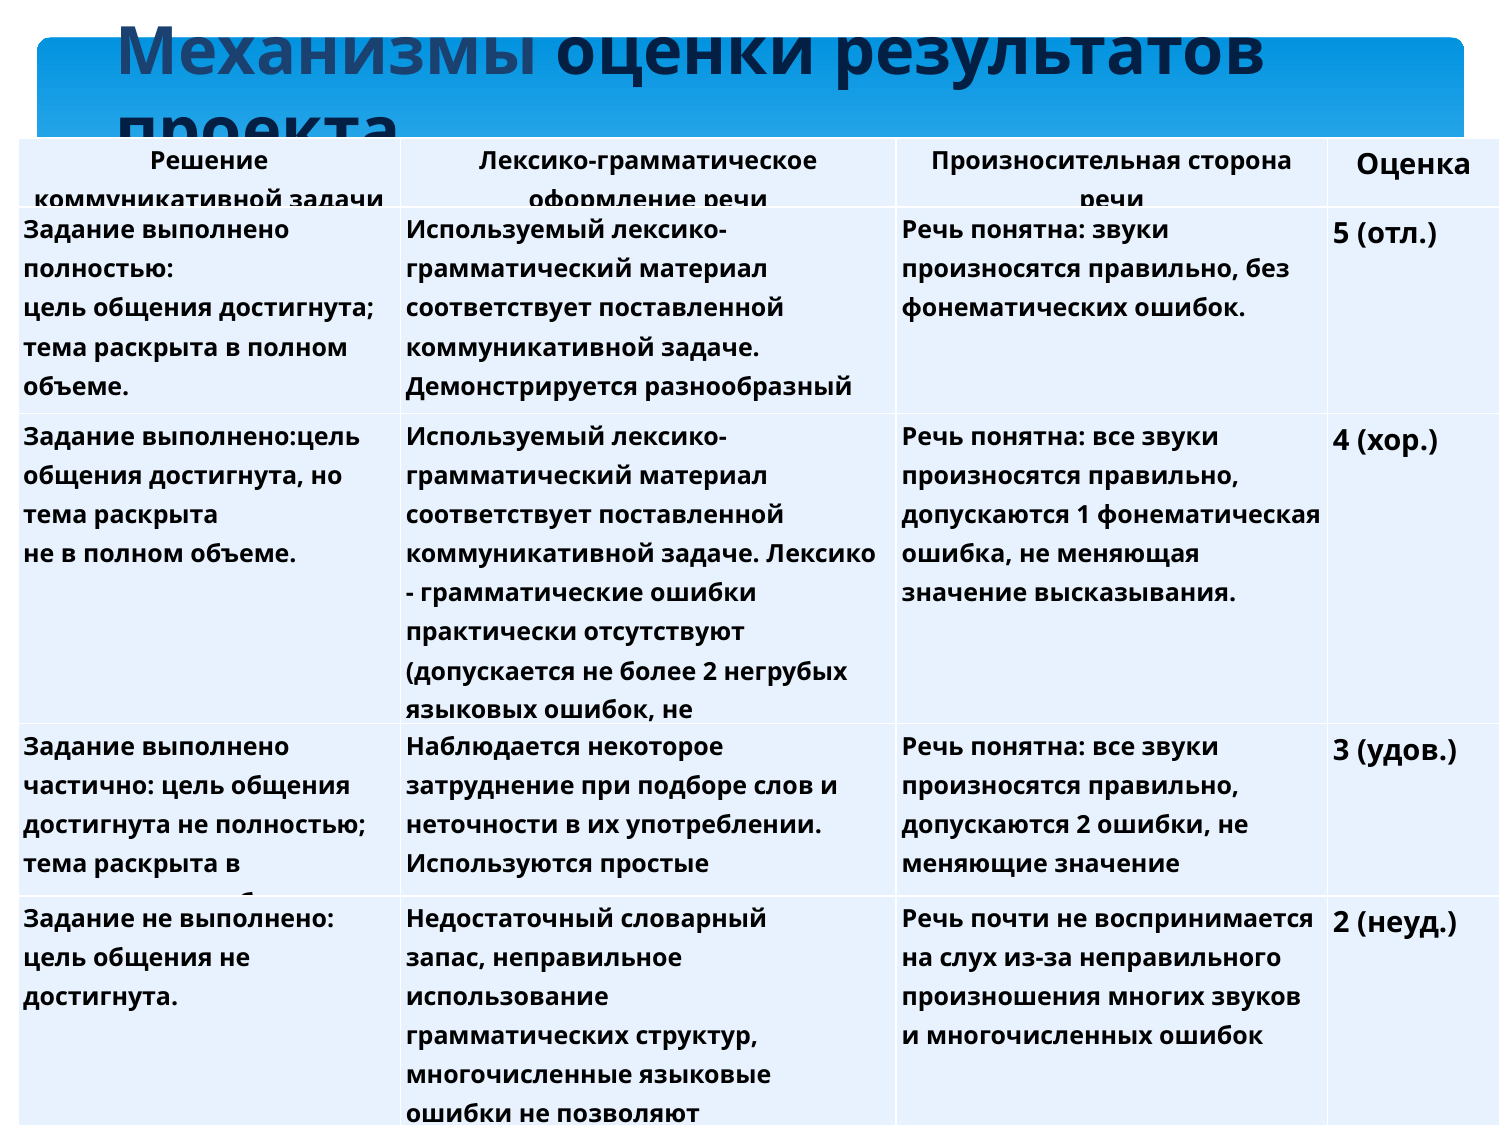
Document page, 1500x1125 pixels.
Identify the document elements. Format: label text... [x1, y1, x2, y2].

table_cell Речь почти не воспринимается на слух из-за неправильного произношения многих звуков и многочисленных ошибок [897, 897, 1327, 1125]
table_header Оценка [1328, 139, 1499, 206]
table_cell Речь понятна: звуки произносятся правильно, без фонематических ошибок. [897, 208, 1327, 413]
table_header Решение коммуникативной задачи [19, 139, 400, 206]
table_cell Задание выполнено частично: цель общения достигнута не полностью; тема раскрыта в ограниченном объеме. [19, 724, 400, 895]
table_cell Речь понятна: все звуки произносятся правильно, допускаются 2 ошибки, не меняющие значение высказывания. [897, 724, 1327, 895]
table_cell 4 (хор.) [1328, 414, 1499, 723]
table_cell Речь понятна: все звуки произносятся правильно, допускаются 1 фонематическая ошибка, не меняющая значение высказывания. [897, 414, 1327, 723]
table_cell Недостаточный словарный запас, неправильное использование грамматических структур, многочисленные языковые ошибки не позволяют выполнить поставленную коммуникативную задачу. [401, 897, 895, 1125]
table_cell Используемый лексико-грамматический материал соответствует поставленной коммуникативной задаче. Демонстрируется разнообразный словарный запас [401, 208, 895, 413]
list Механизмы оценки результатов проекта Критерии оценивания навыков говорения. Монологическая речь [100, 0, 1436, 137]
text_box [41, 89, 1329, 137]
table_cell 3 (удов.) [1328, 724, 1499, 895]
table_cell 2 (неуд.) [1328, 897, 1499, 1125]
table_cell Наблюдается некоторое затруднение при подборе слов и неточности в их употреблении. Используются простые грамматические структуры. [401, 724, 895, 895]
table_cell Задание не выполнено: цель общения не достигнута. [19, 897, 400, 1125]
table_header Лексико-грамматическое оформление речи [401, 139, 895, 206]
table_cell 5 (отл.) [1328, 208, 1499, 413]
table_cell Используемый лексико-грамматический материал соответствует поставленной коммуникативной задаче. Лексико - грамматические ошибки практически отсутствуют (допускается не более 2 негрубых языковых ошибок, не затрудняющих понимание) [401, 414, 895, 723]
table_header Произносительная сторона речи [897, 139, 1327, 206]
table_cell Задание выполнено полностью: цель общения достигнута; тема раскрыта в полном объеме. [19, 208, 400, 413]
table_cell Задание выполнено:цель общения достигнута, но тема раскрыта не в полном объеме. [19, 414, 400, 723]
